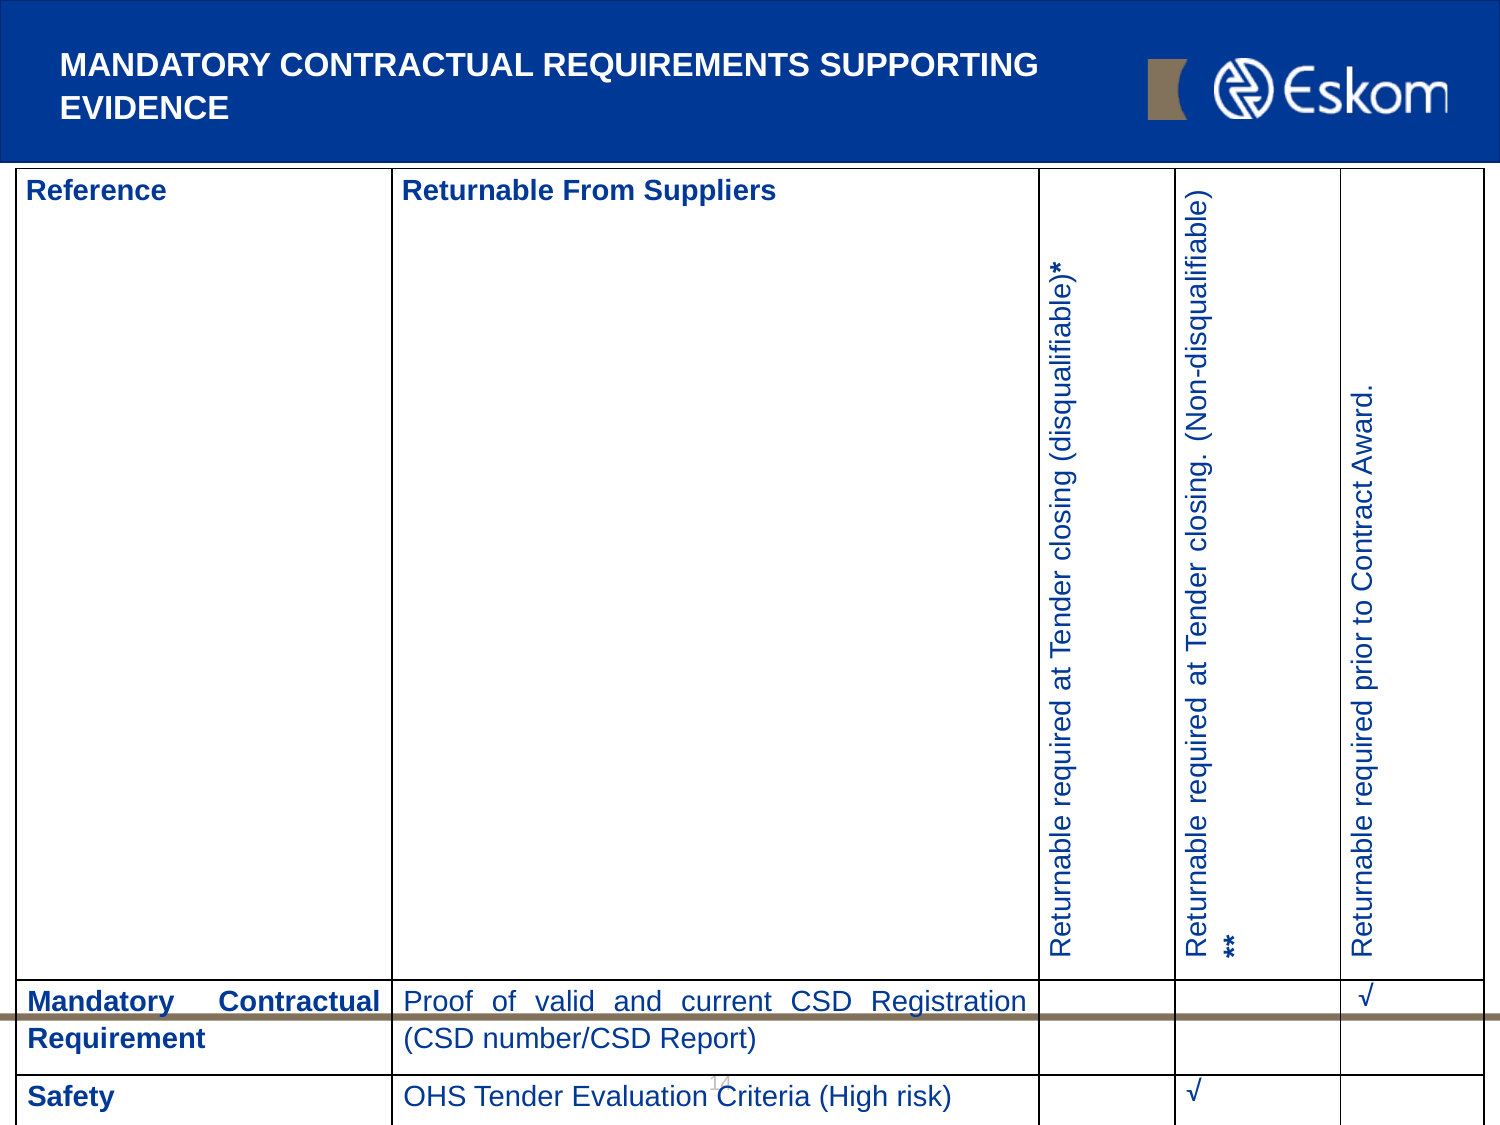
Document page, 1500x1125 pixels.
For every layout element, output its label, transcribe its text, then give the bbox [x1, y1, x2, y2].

table_cell Mandatory Contractual Requirement [17, 981, 391, 1074]
table_cell √ [1176, 1076, 1340, 1125]
title MANDATORY CONTRACTUAL REQUIREMENTS SUPPORTING EVIDENCE [44, 33, 1121, 143]
table_header Returnable required at Tender closing (disqualifiable)* [1040, 169, 1174, 979]
table_header Returnable required prior to Contract Award. [1341, 169, 1483, 979]
table_header Returnable From Suppliers [393, 169, 1038, 979]
table_cell OHS Tender Evaluation Criteria (High risk) [393, 1076, 1038, 1125]
table_header Reference [17, 169, 391, 979]
table_cell Safety [17, 1076, 391, 1125]
table_cell [1040, 981, 1174, 1074]
table_cell [1341, 1076, 1483, 1125]
table_cell [1040, 1076, 1174, 1125]
table_cell Proof of valid and current CSD Registration (CSD number/CSD Report) [393, 981, 1038, 1074]
table_header Returnable required at Tender closing. (Non-disqualifiable) ** [1176, 169, 1340, 979]
table_cell √ [1341, 981, 1483, 1074]
table_cell [1176, 981, 1340, 1074]
